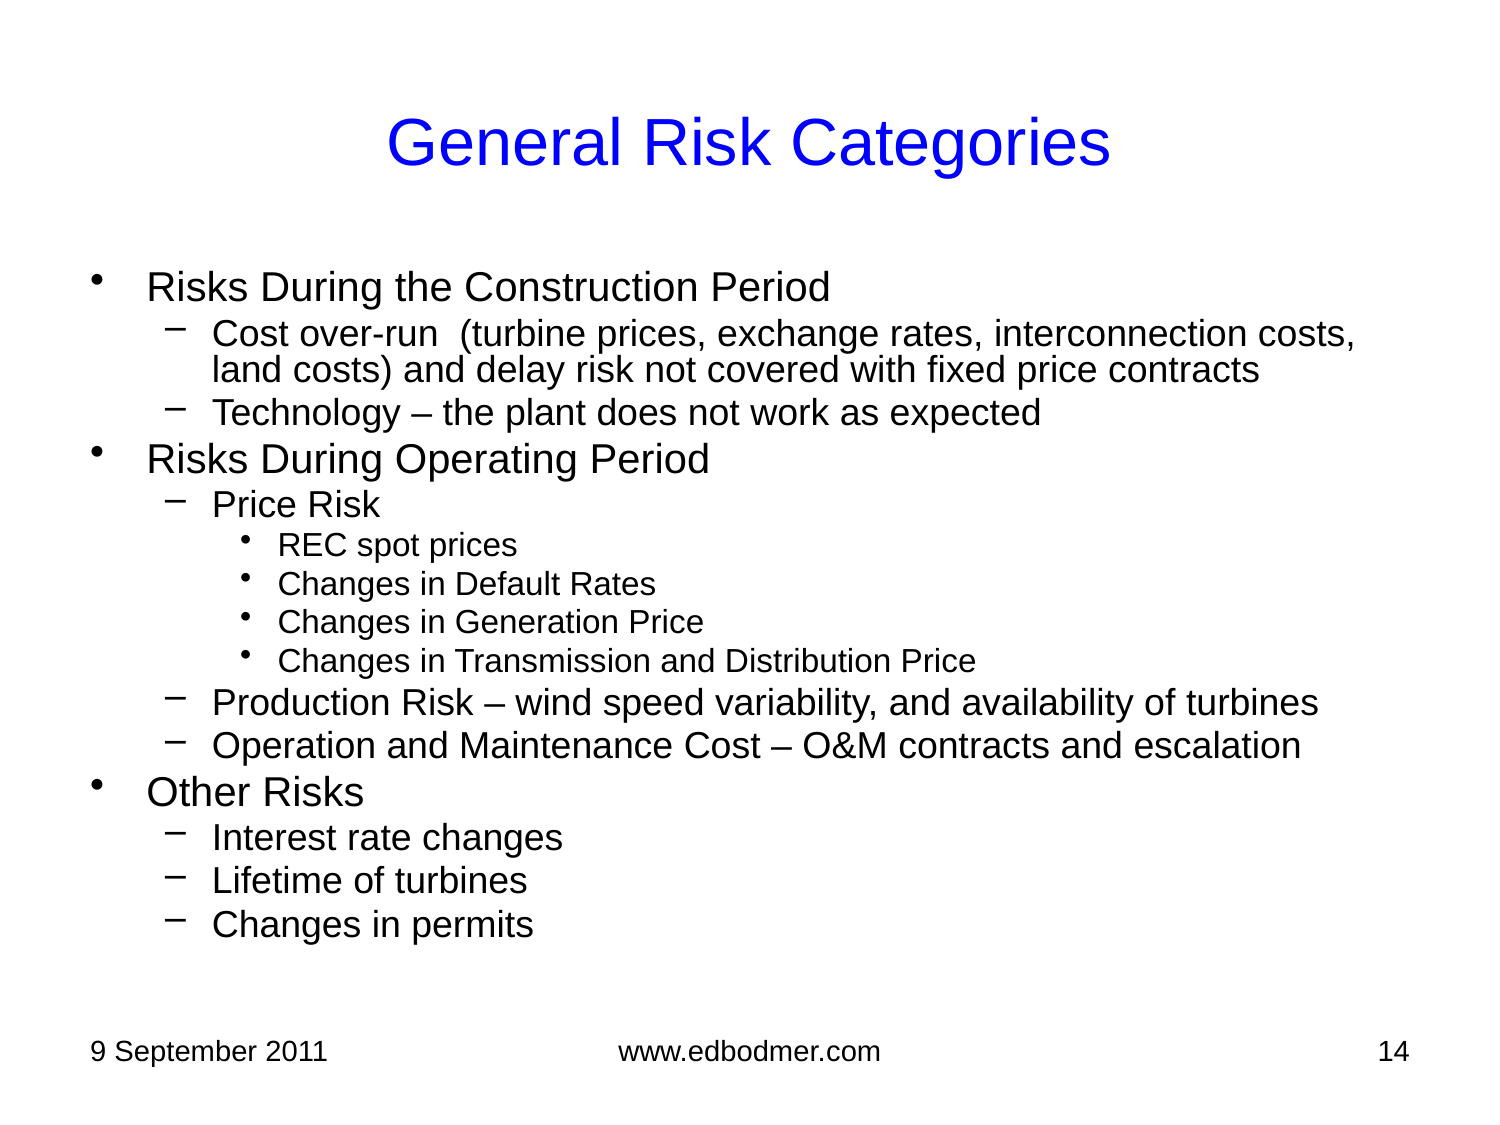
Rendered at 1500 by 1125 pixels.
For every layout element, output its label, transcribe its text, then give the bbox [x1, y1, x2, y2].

title General Risk Categories [74, 44, 1426, 233]
footer www.edbodmer.com [512, 1024, 988, 1103]
list Risks During the Construction Period Cost over-run (turbine prices, exchange rates, interconnection costs, land costs) and delay risk not covered with fixed price contracts Technology – the plant does not work as expected Risks During Operating Period Price Risk REC spot prices Changes in Default Rates Changes in Generation Price Changes in Transmission and Distribution Price Production Risk – wind speed variability, and availability of turbines Operation and Maintenance Cost – O&M contracts and escalation Other Risks Interest rate changes Lifetime of turbines Changes in permits [74, 262, 1426, 1006]
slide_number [74, 1024, 426, 1103]
slide_number 14 [1074, 1024, 1426, 1103]
